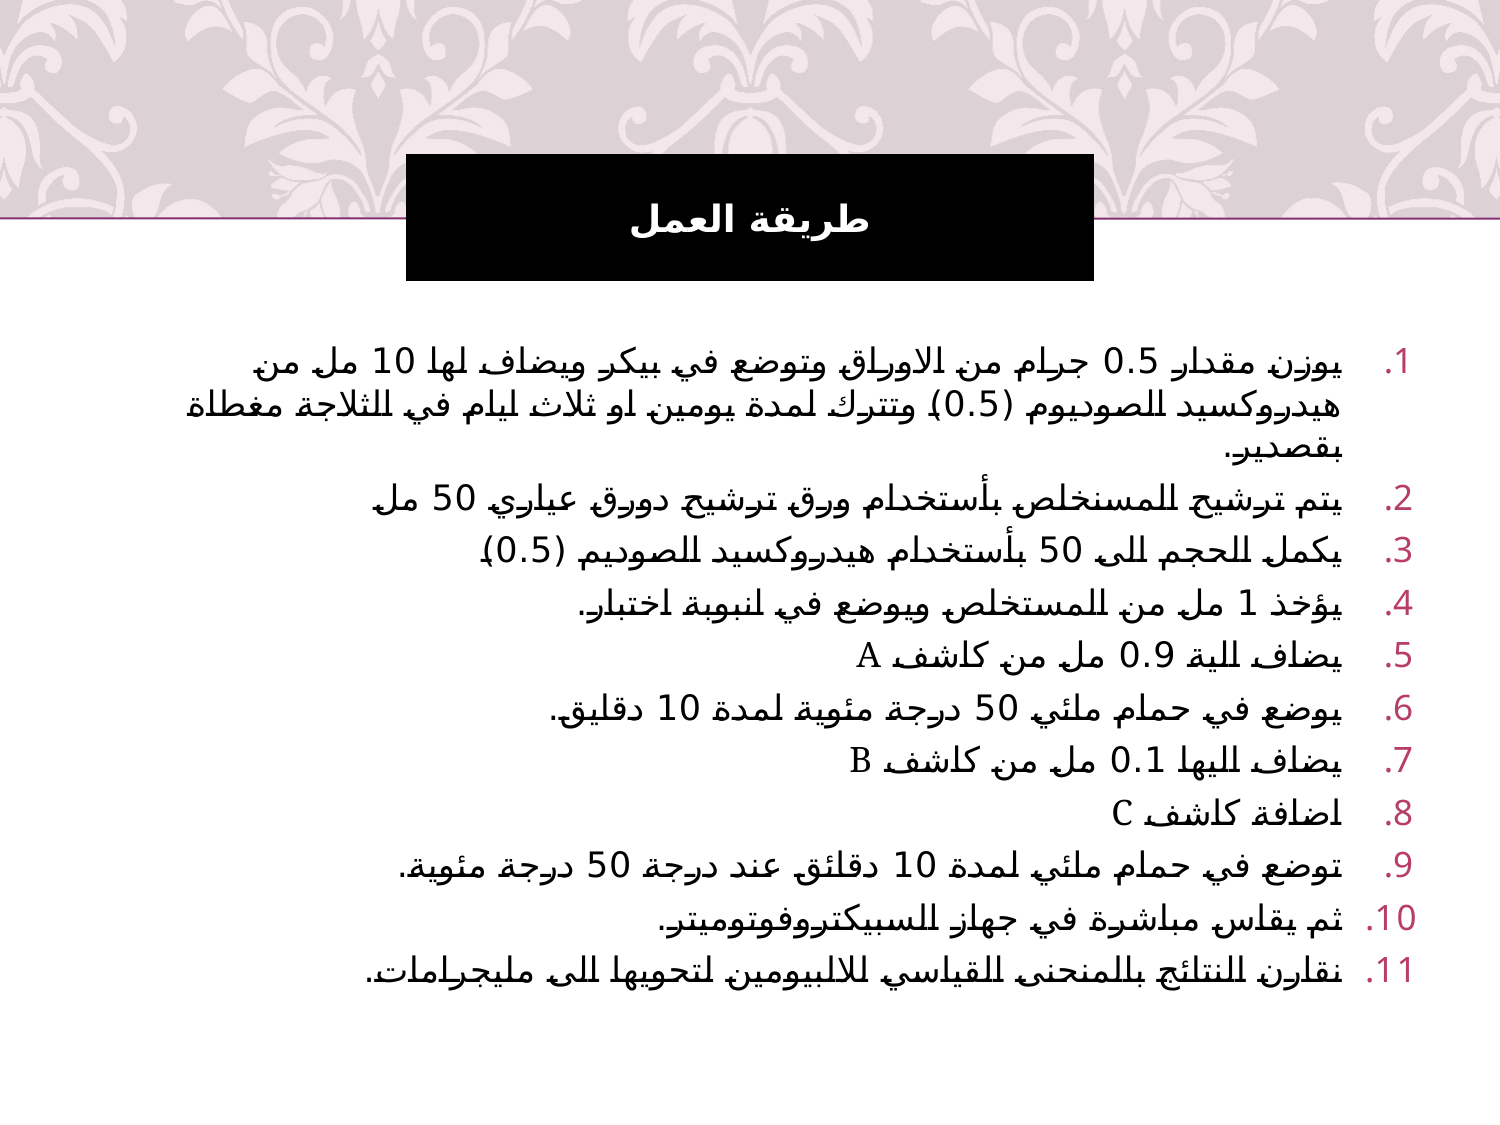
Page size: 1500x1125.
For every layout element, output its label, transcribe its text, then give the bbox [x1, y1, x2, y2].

title طريقة العمل [406, 154, 1094, 281]
list يوزن مقدار 0.5 جرام من الاوراق وتوضع في بيكر ويضاف لها 10 مل من هيدروكسيد الصوديوم (0.5) وتترك لمدة يومين او ثلاث ايام في الثلاجة مغطاة بقصدير. يتم ترشيح المسنخلص بأستخدام ورق ترشيح دورق عياري 50 مل يكمل الحجم الى 50 بأستخدام هيدروكسيد الصوديم (0.5) يؤخذ 1 مل من المستخلص ويوضع في انبوبة اختبار. يضاف الية 0.9 مل من كاشف A يوضع في حمام مائي 50 درجة مئوية لمدة 10 دقايق. يضاف اليها 0.1 مل من كاشف B اضافة كاشف C توضع في حمام مائي لمدة 10 دقائق عند درجة 50 درجة مئوية. ثم يقاس مباشرة في جهاز السبيكتروفوتوميتر. نقارن النتائج بالمنحنى القياسي للالبيومين لتحويها الى مليجرامات. [75, 331, 1425, 1000]
